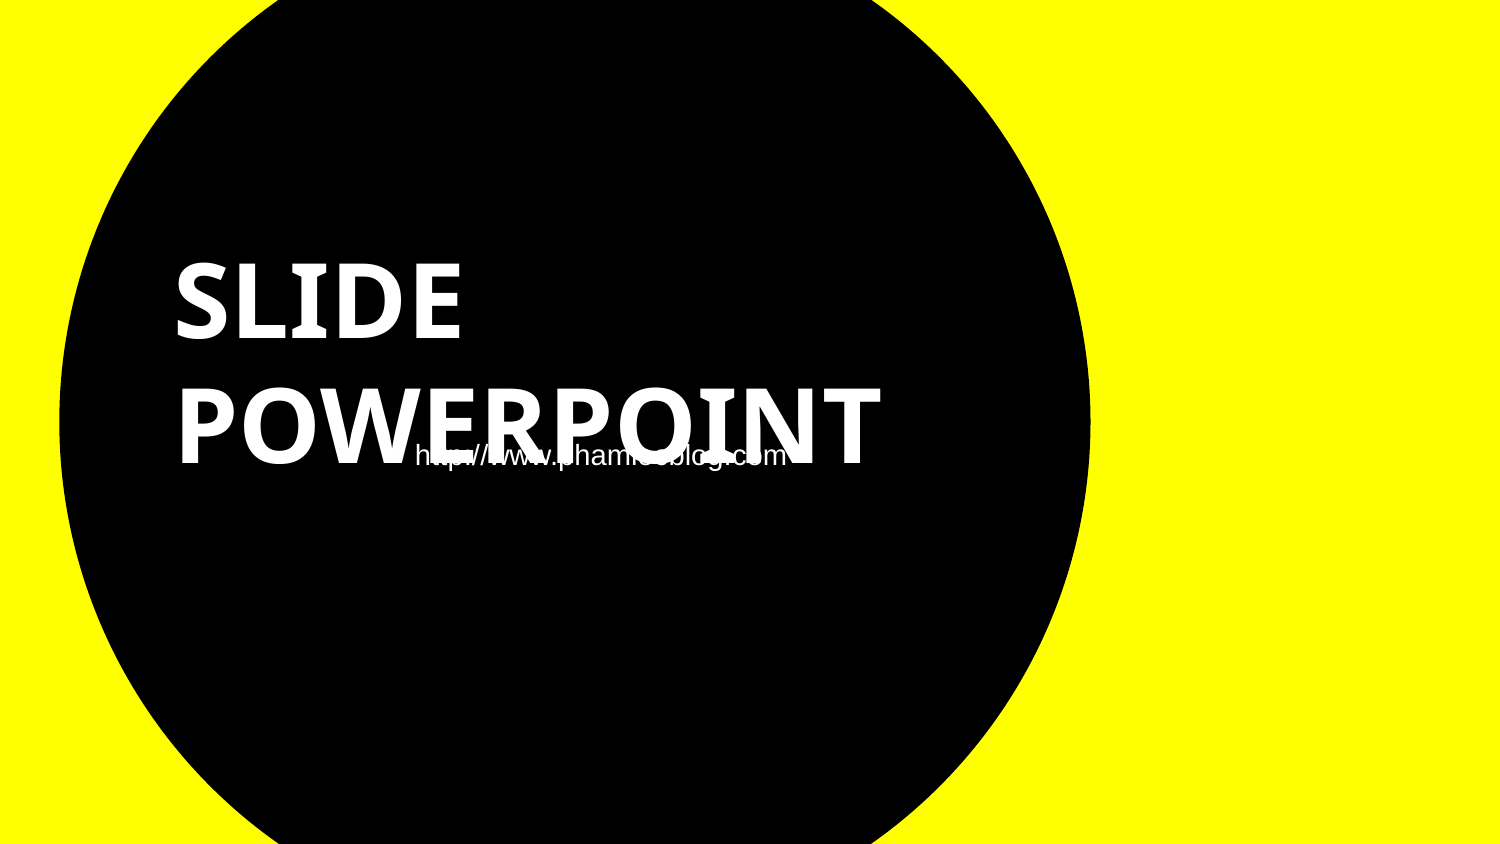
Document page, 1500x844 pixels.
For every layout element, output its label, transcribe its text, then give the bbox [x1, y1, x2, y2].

title SLIDE POWERPOINT [158, 264, 1045, 455]
text_box http://www.phamlocblog.com [376, 428, 827, 479]
